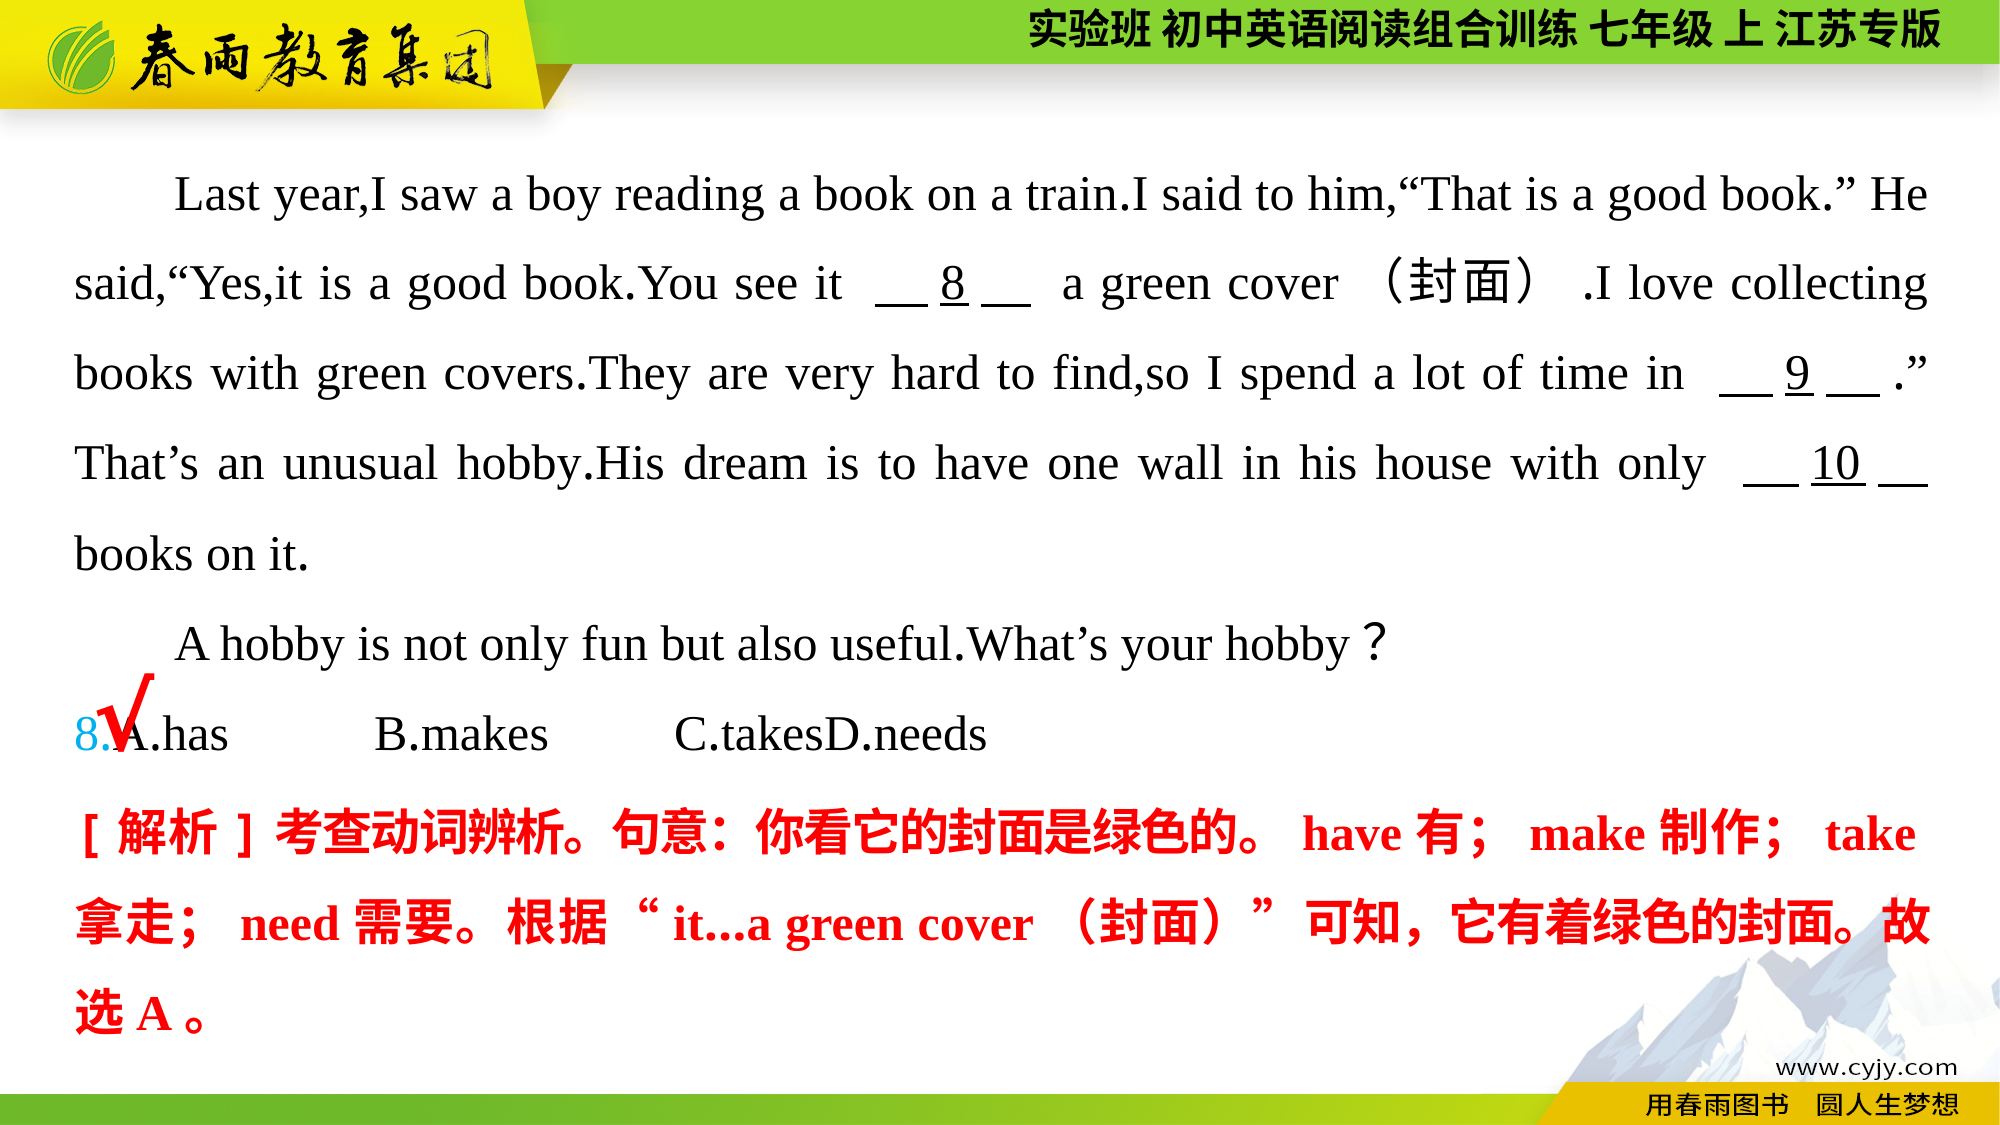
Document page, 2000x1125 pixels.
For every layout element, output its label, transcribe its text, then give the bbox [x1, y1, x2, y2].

picture [0, 0, 2000, 1125]
text_box √ [78, 651, 177, 777]
text_box [解析]考查动词辨析。句意：你看它的封面是绿色的。have有；make制作；take拿走；need需要。根据“it...a green cover（封面）”可知，它有着绿色的封面。故选A。 [59, 763, 1944, 1049]
list Last year,I saw a boy reading a book on a train.I said to him,“That is a good book.” He said,“Yes,it is a good book.You see it 8 a green cover（封面）.I love collecting books with green covers.They are very hard to find,so I spend a lot of time in 9 .” That’s an unusual hobby.His dream is to have one wall in his house with only 10 books on it. A hobby is not only fun but also useful.What’s your hobby？ 8.A.has B.makes C.takes D.needs [59, 122, 1944, 763]
